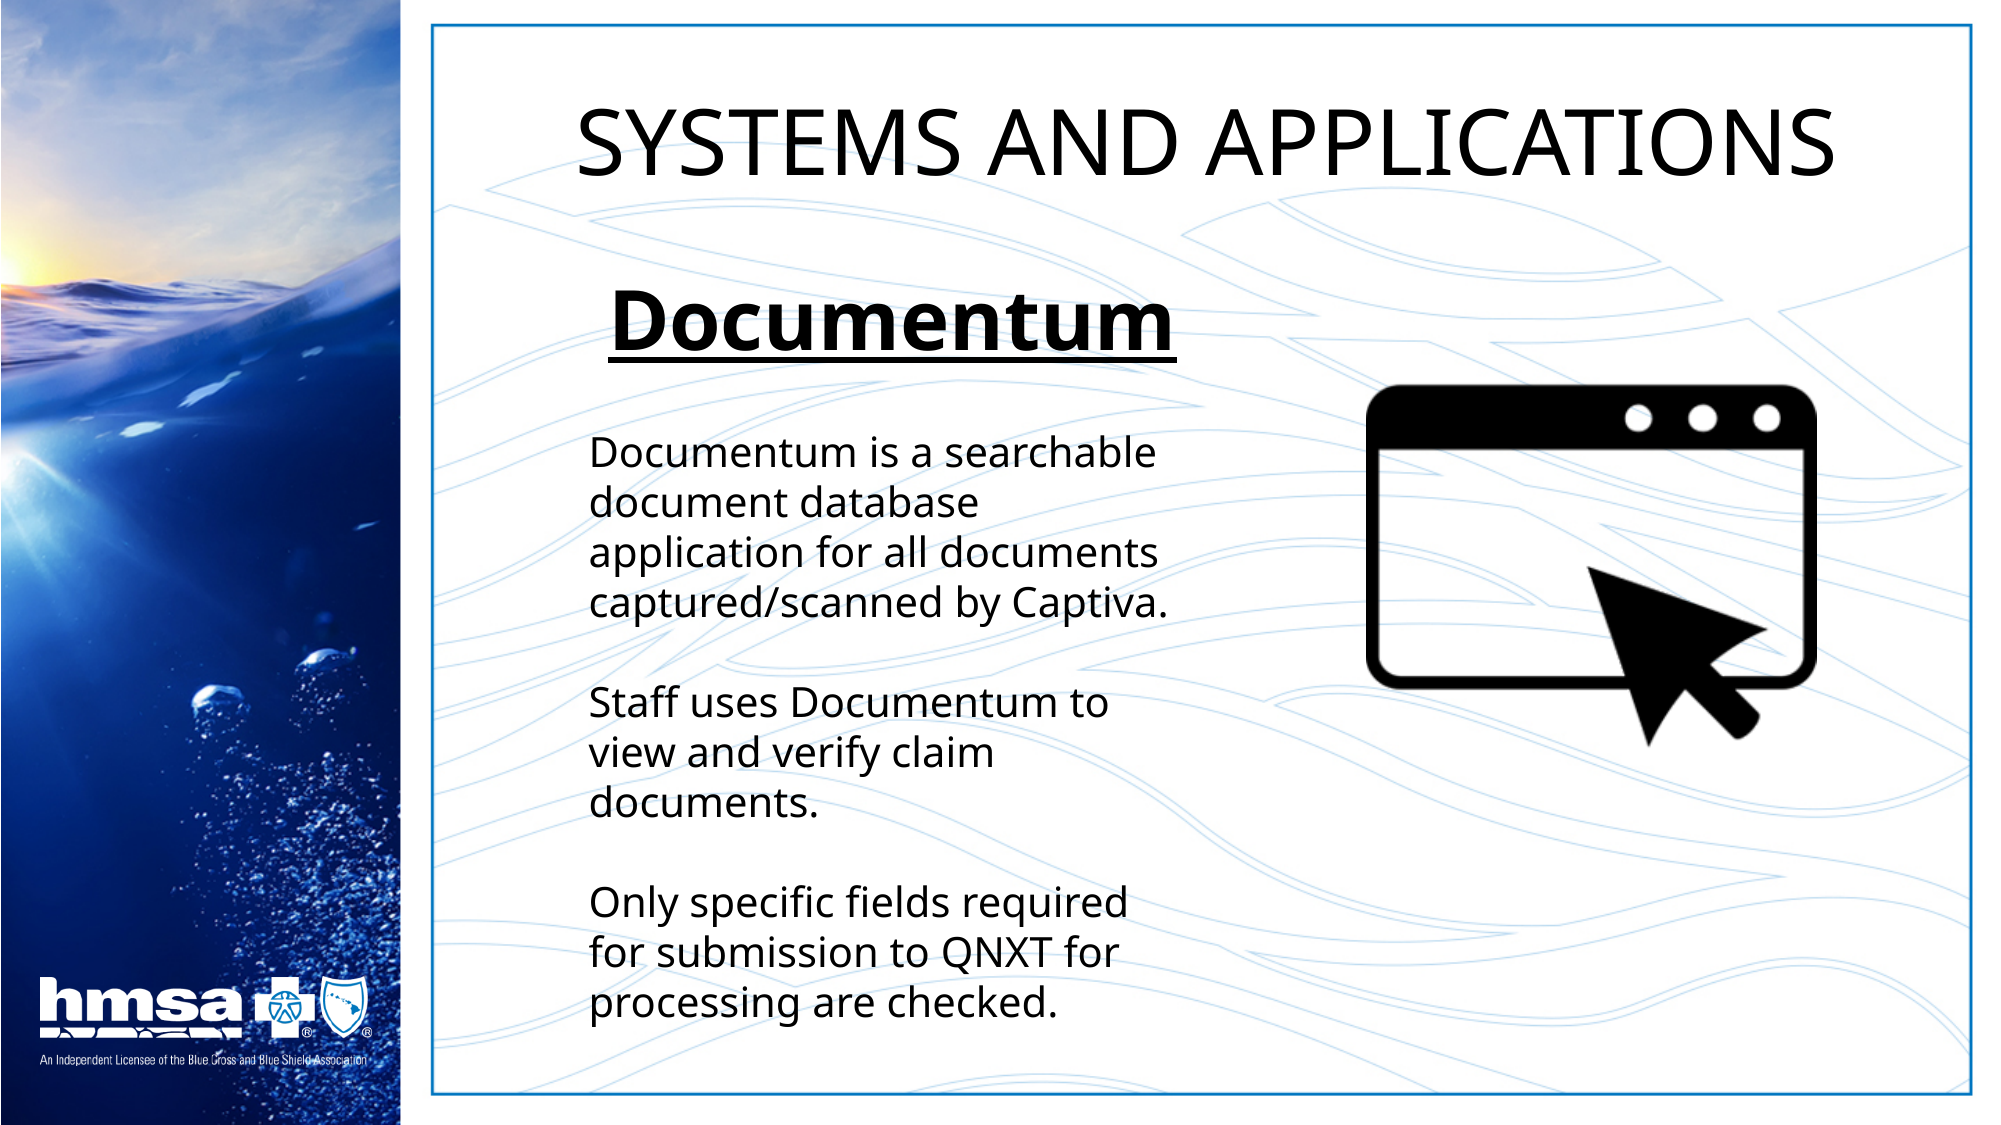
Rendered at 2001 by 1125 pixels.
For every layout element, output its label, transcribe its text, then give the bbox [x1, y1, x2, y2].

text_box Documentum is a searchable document database application for all documents captured/scanned by Captiva. Staff uses Documentum to view and verify claim documents. Only specific fields required for submission to QNXT for processing are checked. [573, 418, 1212, 1125]
list Documentum [555, 260, 1230, 423]
title SYSTEMS AND APPLICATIONS [476, 45, 1939, 233]
picture [1, 0, 1999, 1125]
